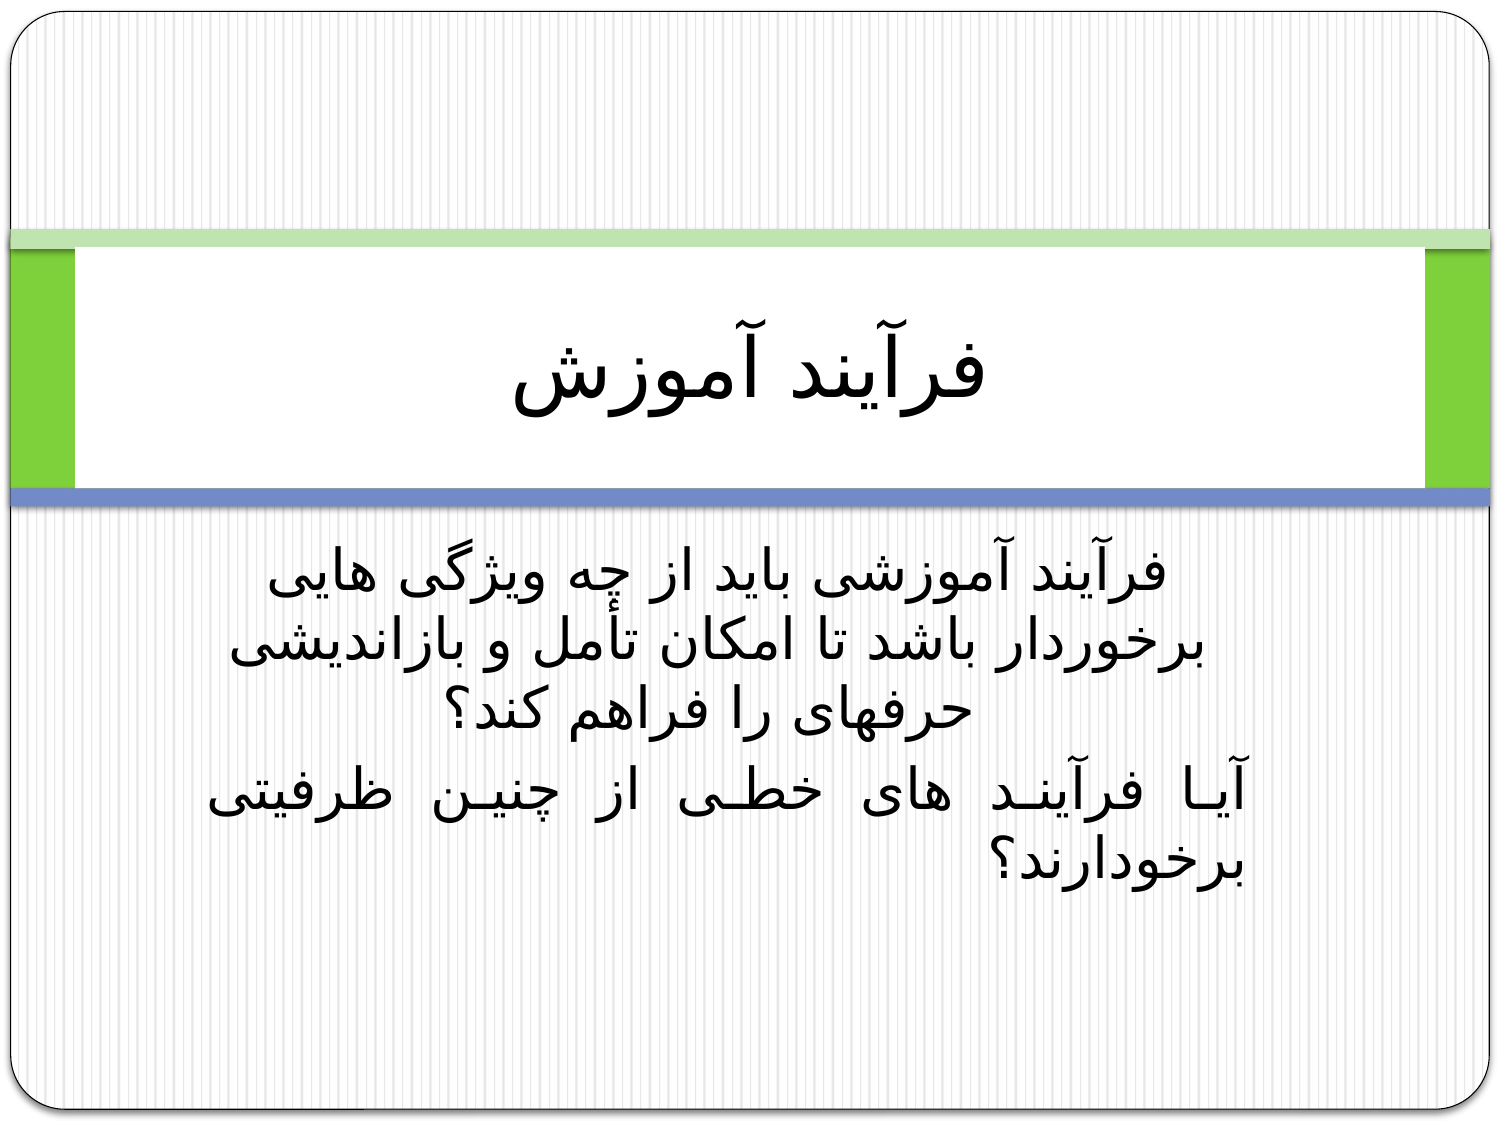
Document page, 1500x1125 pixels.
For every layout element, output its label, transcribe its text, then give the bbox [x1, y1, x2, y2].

subtitle فرآیند آموزشی باید از چه ویژگی هایی برخوردار باشد تا امکان تأمل و بازاندیشی حرفه‏ای را فراهم کند؟ آیا فرآیند های خطی از چنین ظرفیتی برخودارند؟ [174, 525, 1263, 900]
title فرآیند آموزش [75, 247, 1425, 489]
